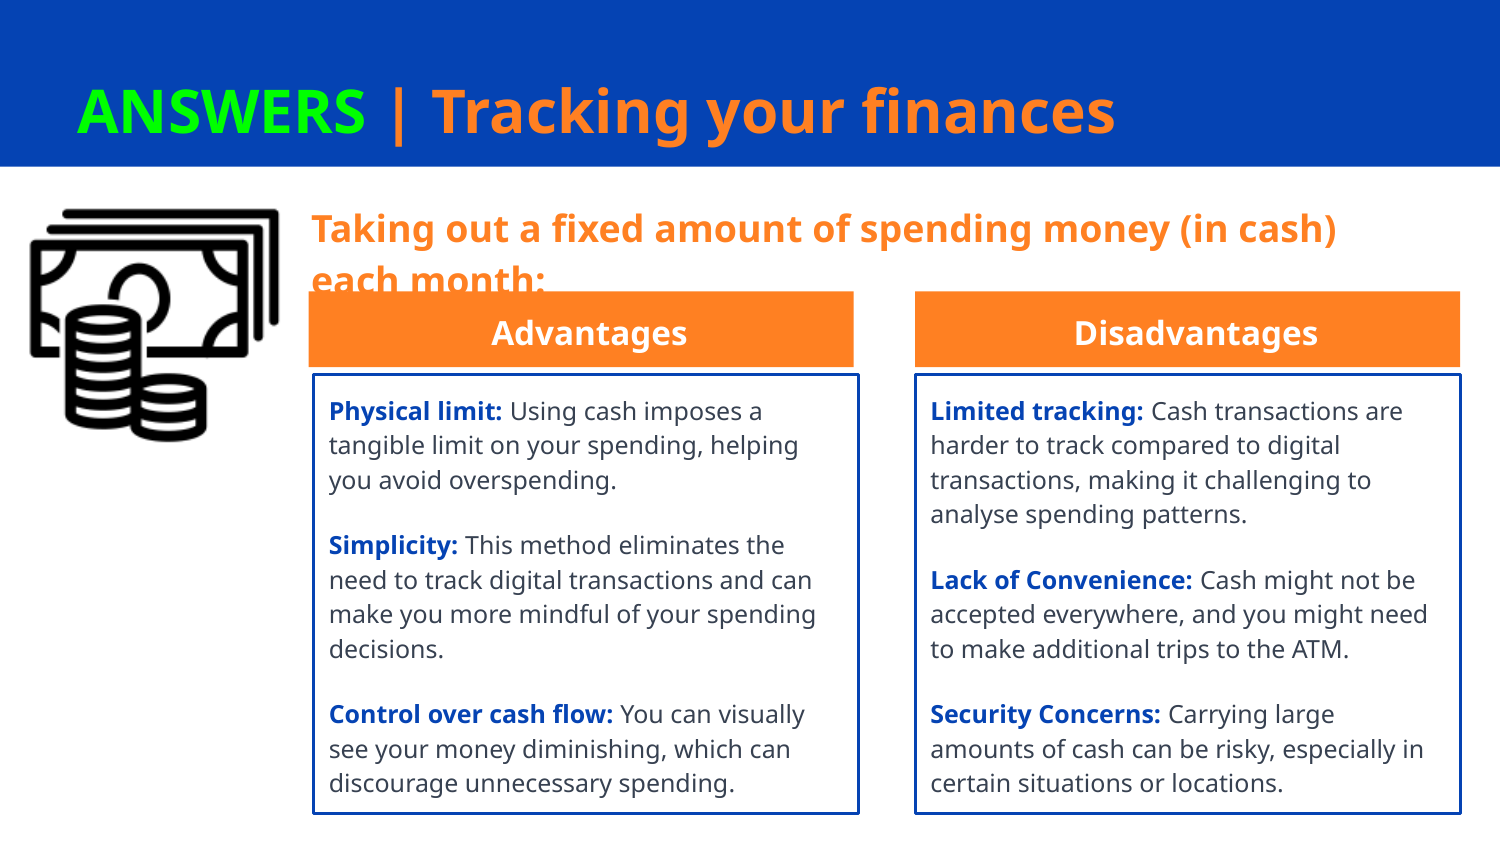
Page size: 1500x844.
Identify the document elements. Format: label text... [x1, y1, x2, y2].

text_box Taking out a fixed amount of spending money (in cash) each month: [301, 183, 1444, 317]
text_box Advantages [308, 291, 854, 368]
title ANSWERS | Tracking your finances [62, 66, 1331, 152]
text_box Disadvantages [915, 291, 1461, 368]
text_box Physical limit: Using cash imposes a tangible limit on your spending, helping you avoid overspending. Simplicity: This method eliminates the need to track digital transactions and can make you more mindful of your spending decisions. Control over cash flow: You can visually see your money diminishing, which can discourage unnecessary spending. [313, 374, 859, 814]
picture [0, 170, 297, 484]
text_box Limited tracking: Cash transactions are harder to track compared to digital transactions, making it challenging to analyse spending patterns. Lack of Convenience: Cash might not be accepted everywhere, and you might need to make additional trips to the ATM. Security Concerns: Carrying large amounts of cash can be risky, especially in certain situations or locations. [915, 374, 1461, 814]
